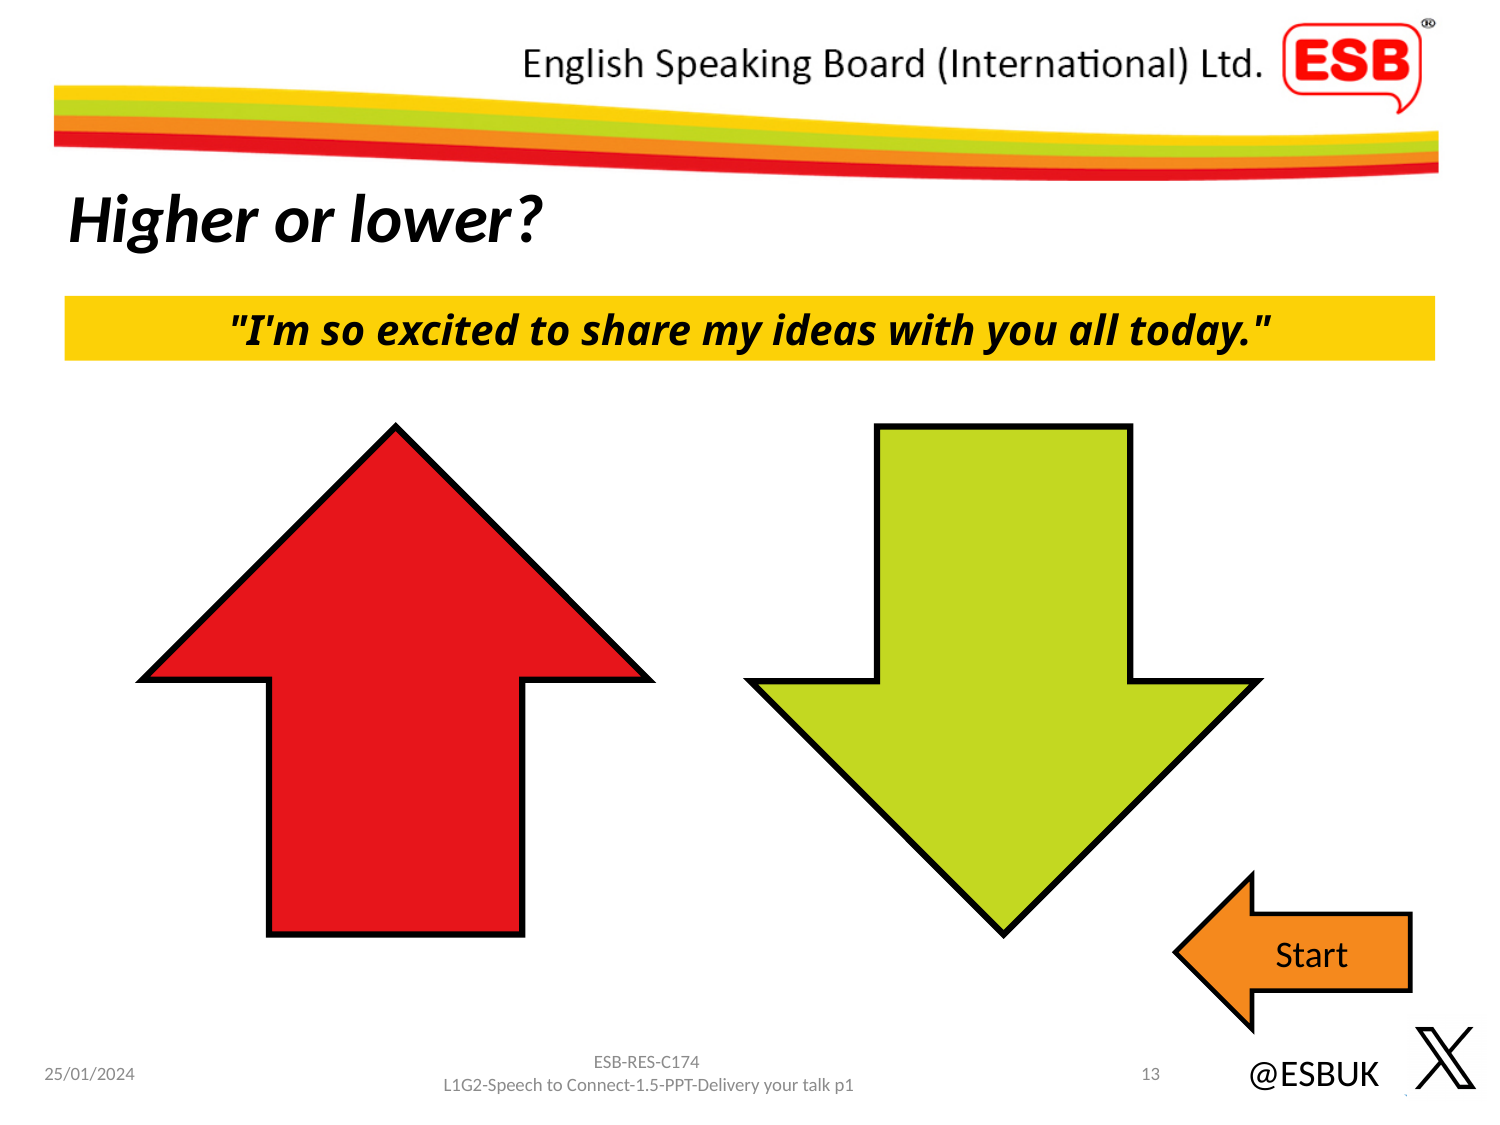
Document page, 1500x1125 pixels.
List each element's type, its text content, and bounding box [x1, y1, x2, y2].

title Higher or lower? [53, 172, 1347, 268]
text_box Start [1173, 872, 1412, 1032]
footer ESB-RES-C174 L1G2-Speech to Connect-1.5-PPT-Delivery your talk p1 [395, 1042, 902, 1103]
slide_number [29, 1042, 367, 1103]
text_box "I'm so excited to share my ideas with you all today." [64, 295, 1436, 361]
text_box [748, 425, 1260, 936]
picture [0, 0, 1500, 189]
text_box [140, 425, 652, 936]
picture [1404, 1014, 1487, 1102]
slide_number 13 [930, 1042, 1176, 1103]
